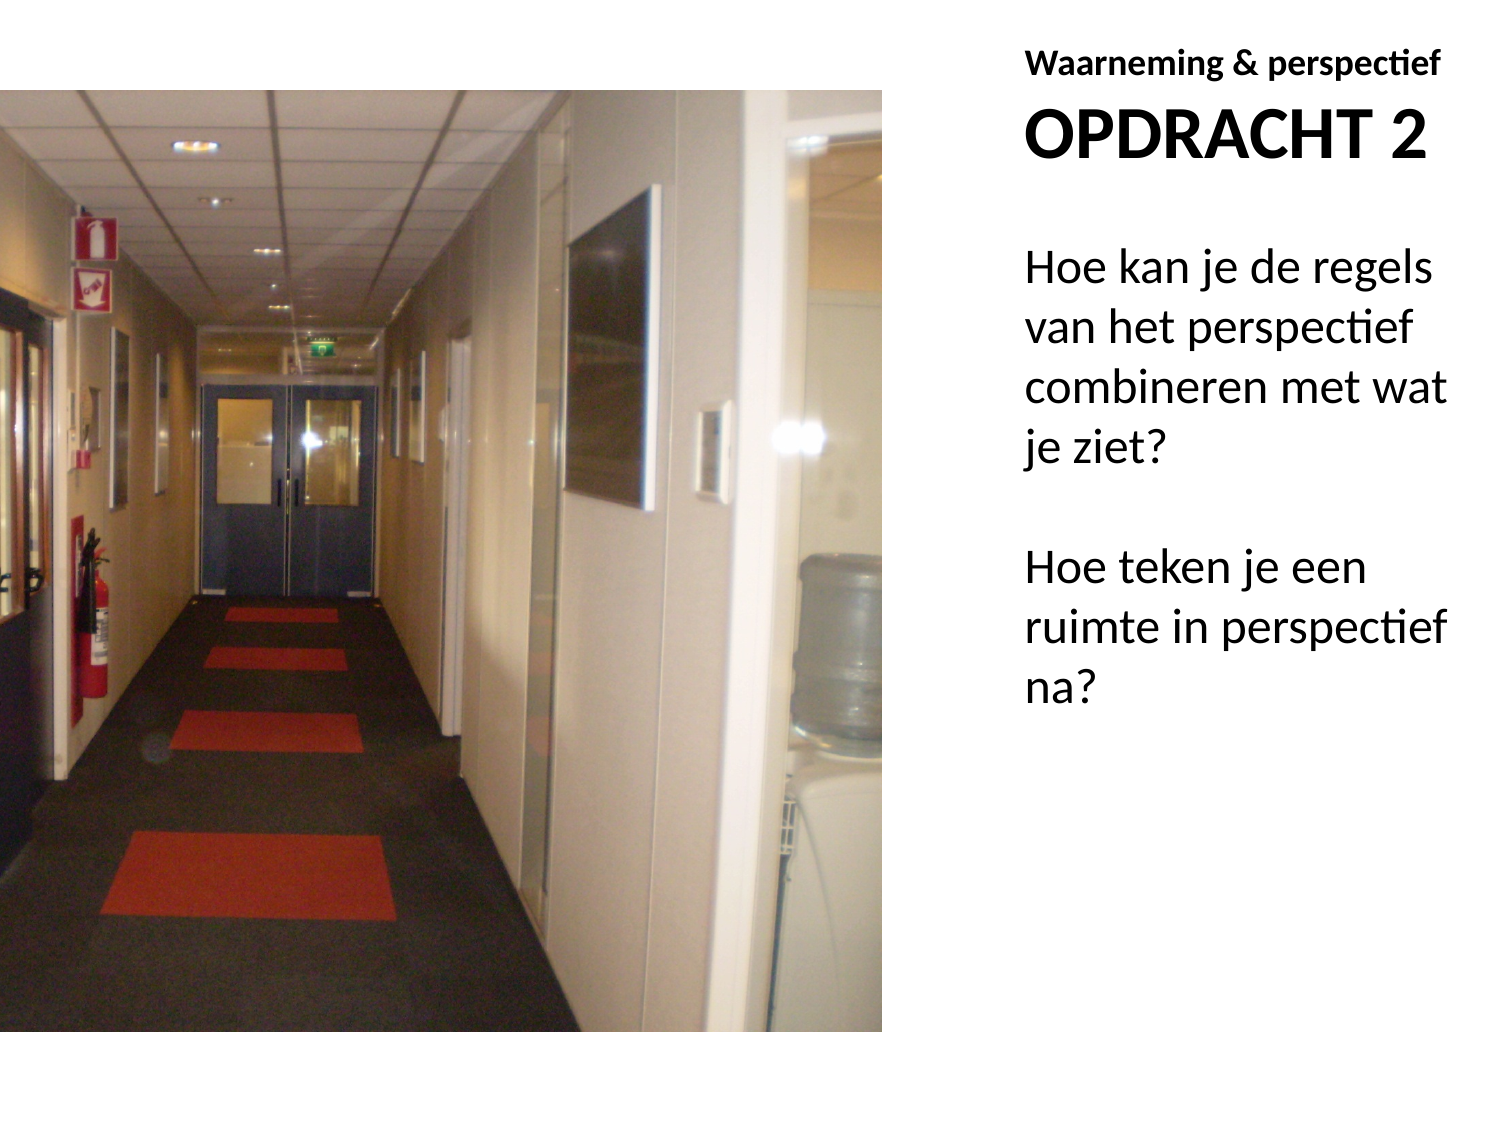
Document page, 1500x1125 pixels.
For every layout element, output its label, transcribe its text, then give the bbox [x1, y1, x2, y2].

text_box Waarneming & perspectief OPDRACHT 2 Hoe kan je de regels van het perspectief combineren met wat je ziet? Hoe teken je een ruimte in perspectief na? [1009, 30, 1500, 721]
picture [0, 90, 882, 1032]
